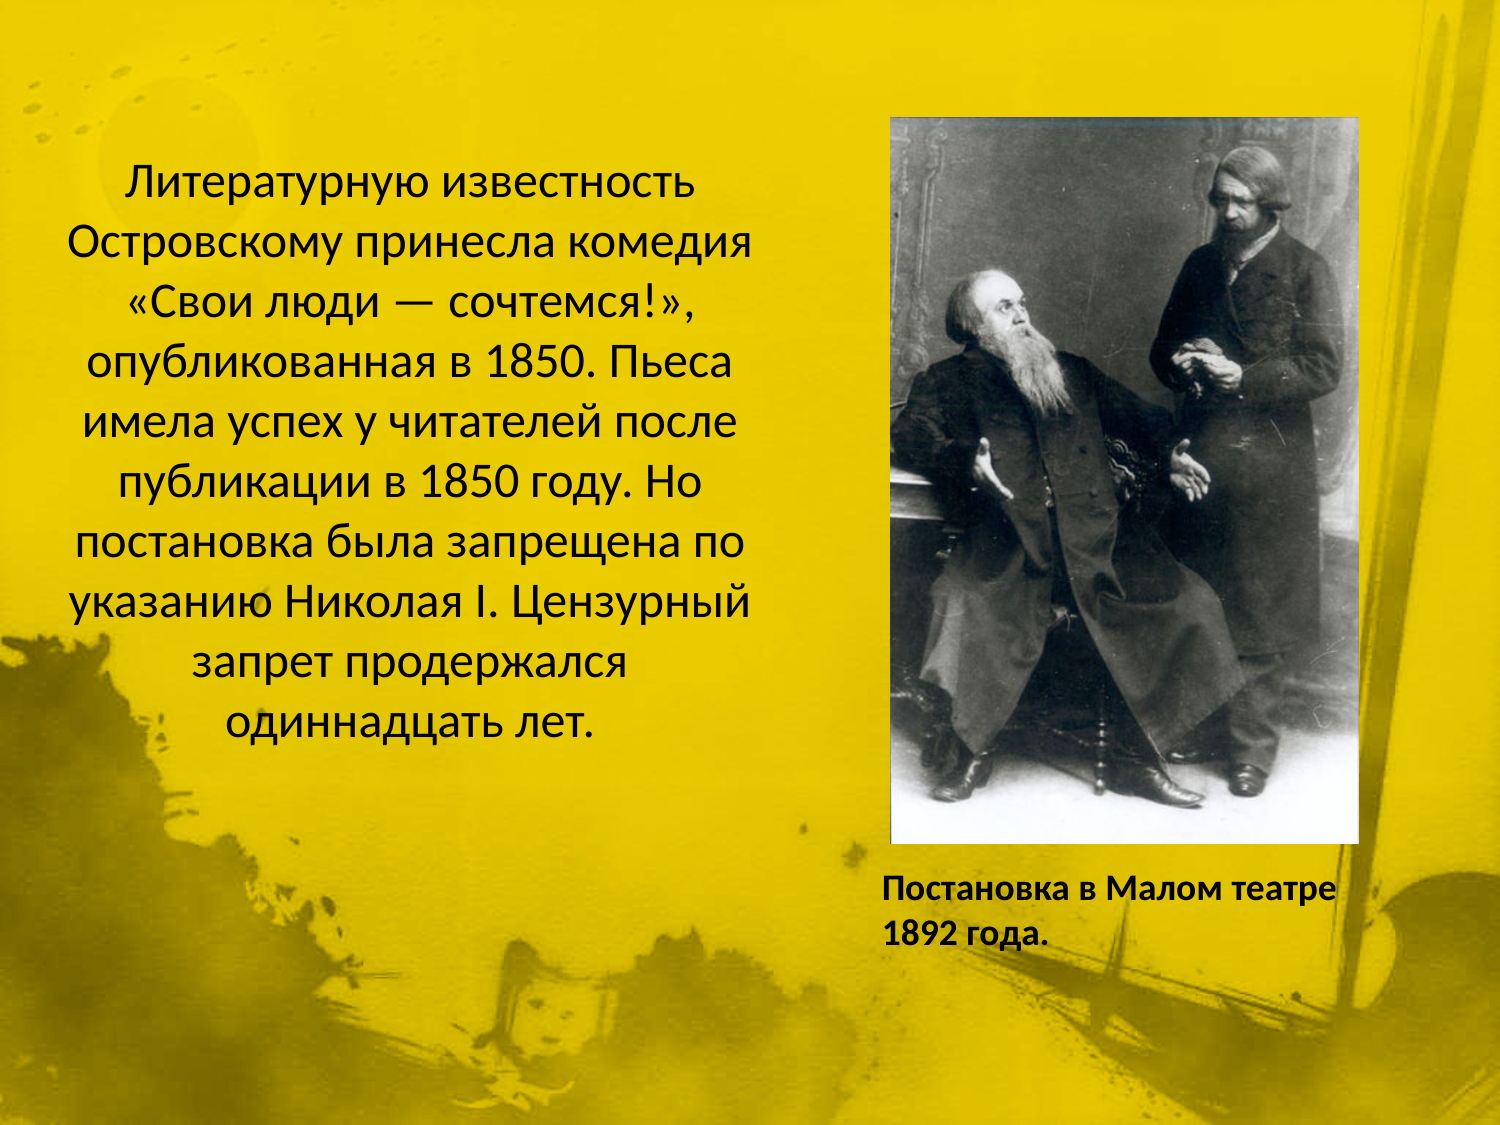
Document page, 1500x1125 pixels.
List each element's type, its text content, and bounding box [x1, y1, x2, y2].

text_box Литературную известность Островскому принесла комедия «Свои люди — сочтемся!», опубликованная в 1850. Пьеса имела успех у читателей после публикации в 1850 году. Но постановка была запрещена по указанию Николая I. Цензурный запрет продержался одиннадцать лет. [35, 140, 786, 756]
text_box Постановка в Малом театре 1892 года. [867, 855, 1383, 961]
picture [890, 116, 1359, 844]
